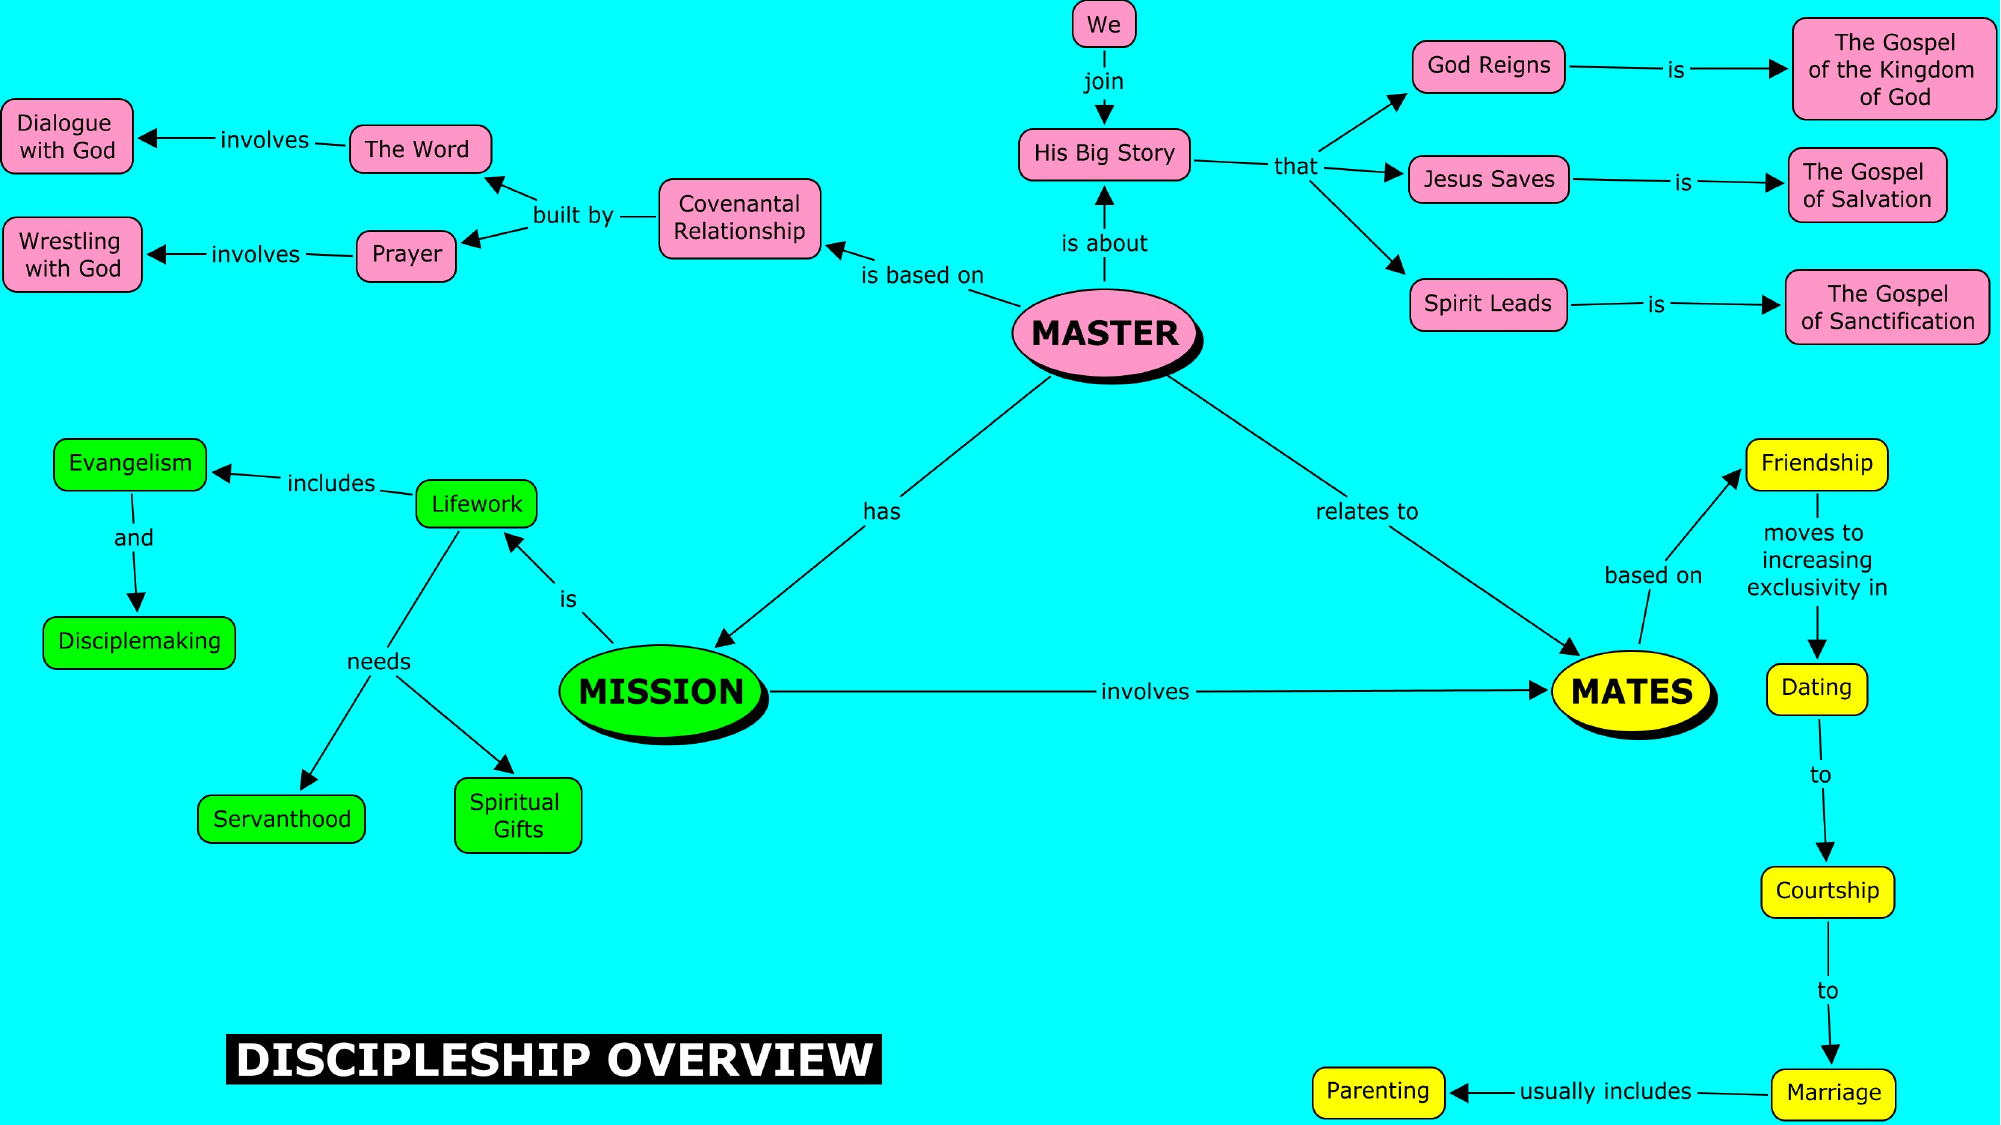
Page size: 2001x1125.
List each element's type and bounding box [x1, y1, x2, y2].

list [0, 0, 2000, 1125]
